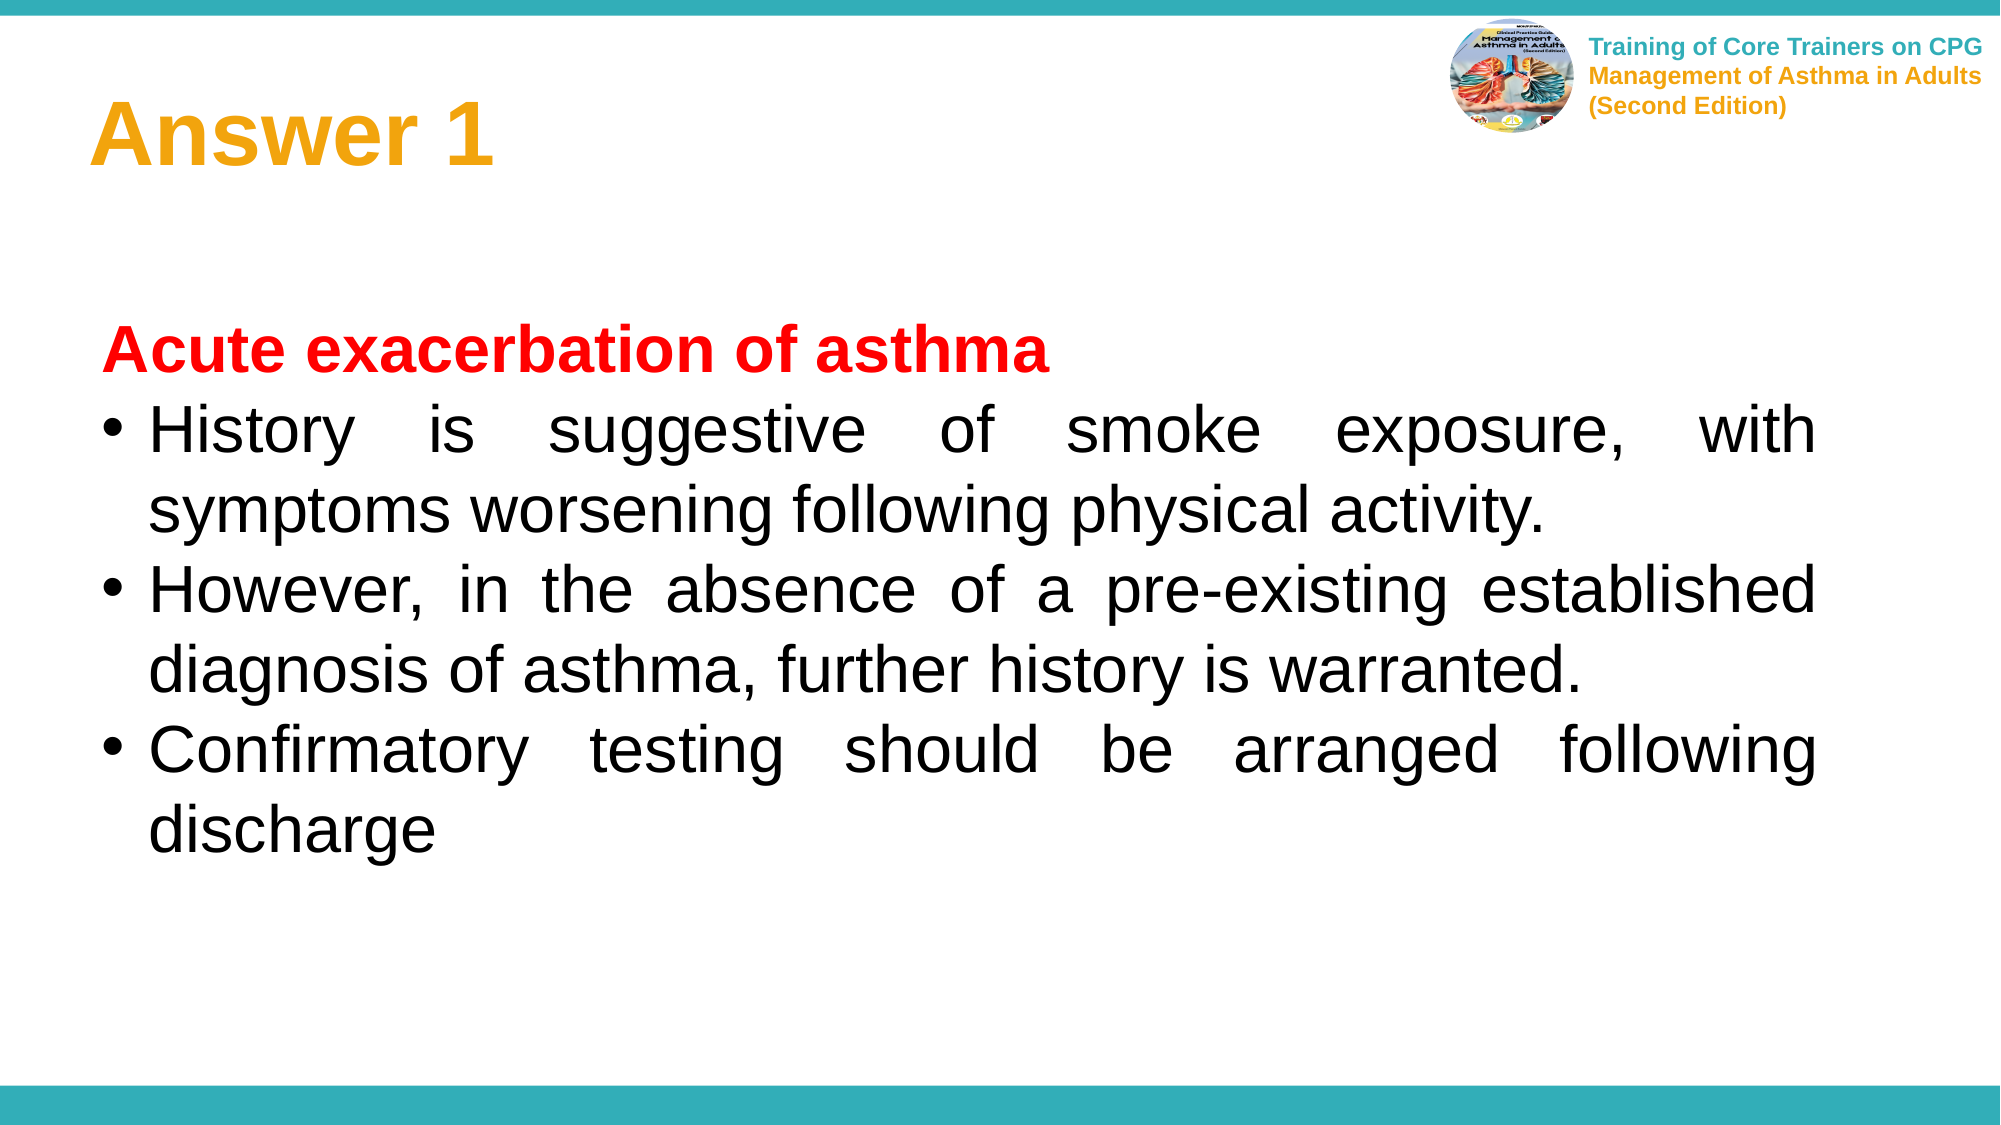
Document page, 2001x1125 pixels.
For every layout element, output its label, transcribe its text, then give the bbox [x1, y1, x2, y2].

text_box Acute exacerbation of asthma History is suggestive of smoke exposure, with symptoms worsening following physical activity. However, in the absence of a pre-existing established diagnosis of asthma, further history is warranted. Confirmatory testing should be arranged following discharge [86, 298, 1835, 874]
list Answer 1 [0, 65, 1997, 192]
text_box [1449, 18, 2000, 133]
